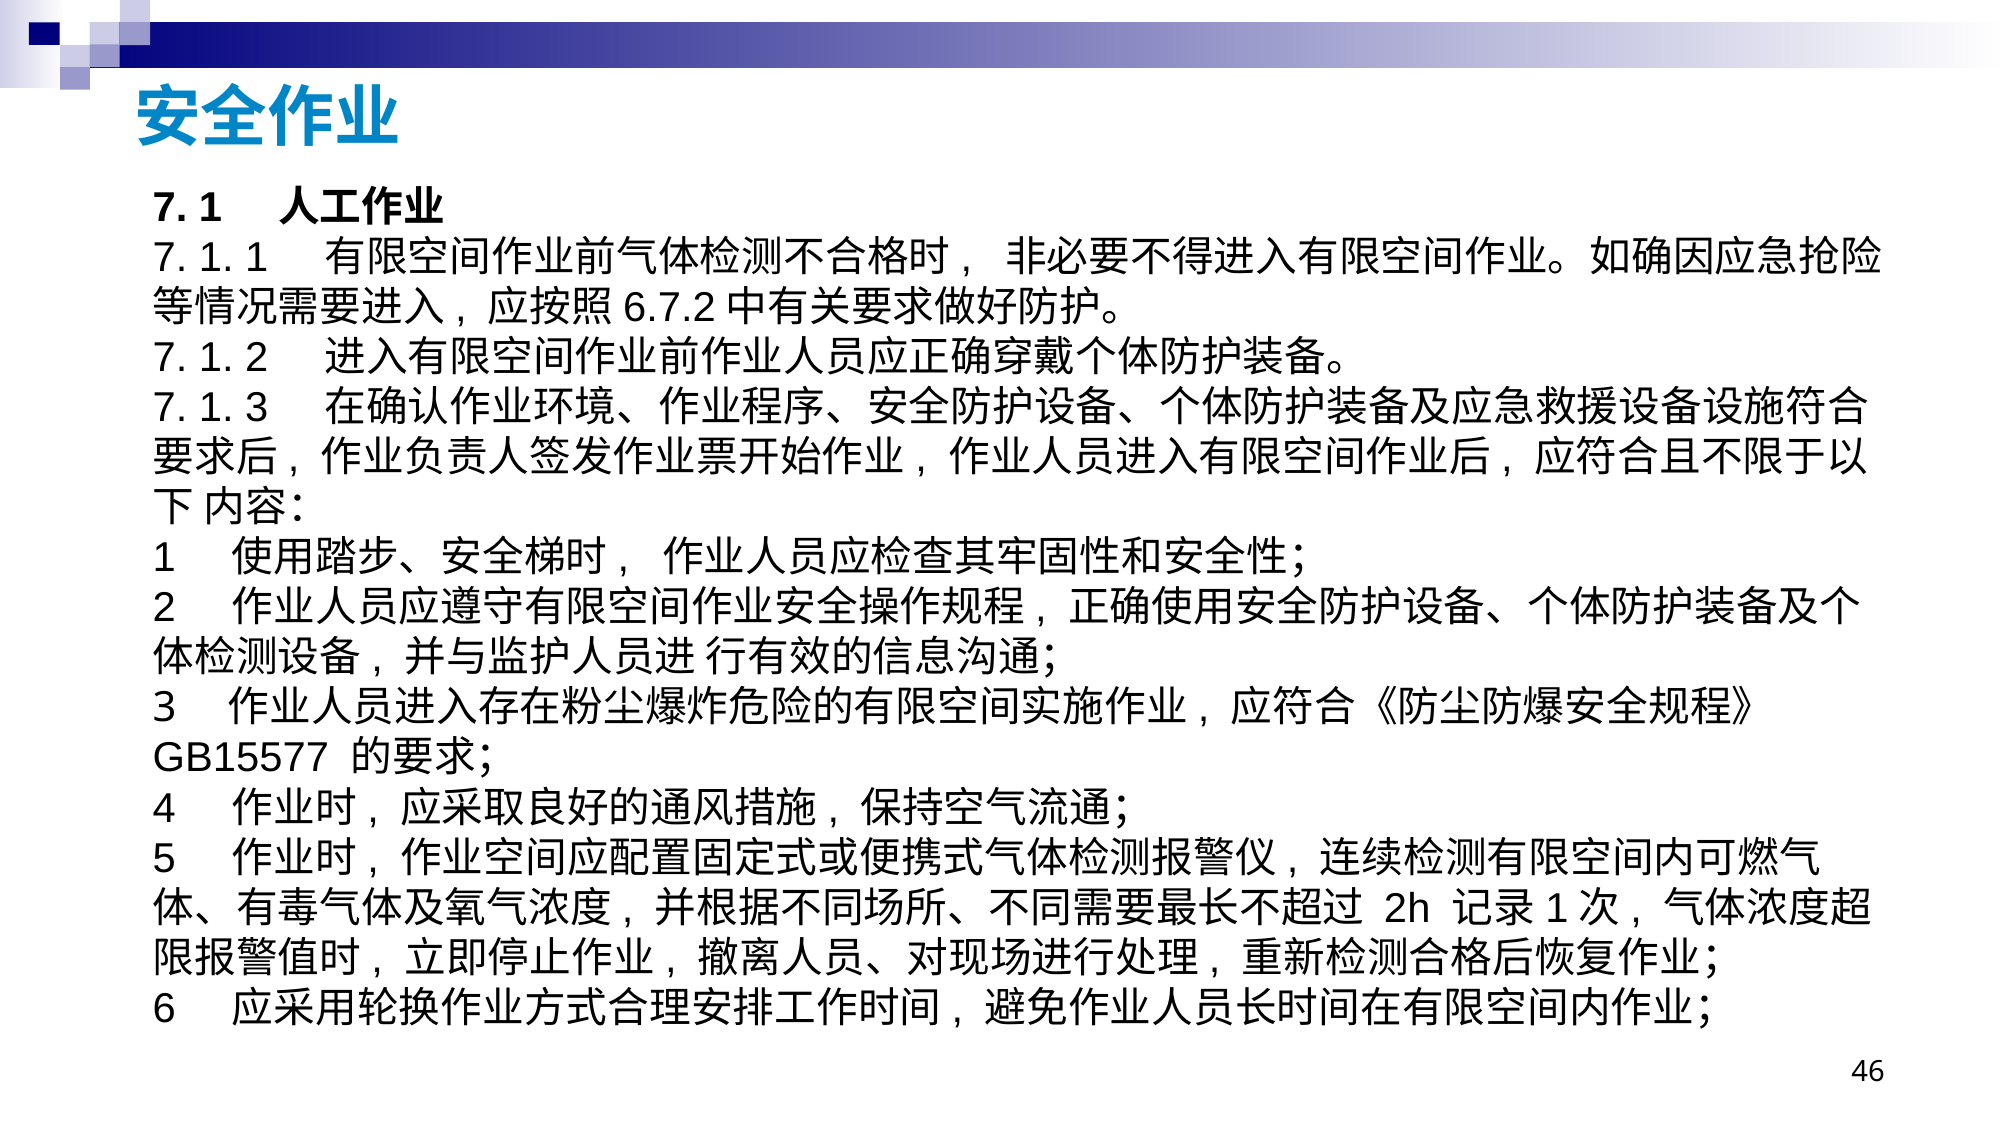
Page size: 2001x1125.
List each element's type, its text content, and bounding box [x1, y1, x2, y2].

text_box 7. 1 人工作业 7. 1. 1 有限空间作业前气体检测不合格时, 非必要不得进入有限空间作业。如确因应急抢险等情况需要进入, 应按照6.7.2中有关要求做好防护。 7. 1. 2 进入有限空间作业前作业人员应正确穿戴个体防护装备。 7. 1. 3 在确认作业环境、作业程序、安全防护设备、个体防护装备及应急救援设备设施符合要求后, 作业负责人签发作业票开始作业, 作业人员进入有限空间作业后, 应符合且不限于以下 内容： 1 使用踏步、安全梯时, 作业人员应检查其牢固性和安全性； 2 作业人员应遵守有限空间作业安全操作规程, 正确使用安全防护设备、个体防护装备及个体检测设备, 并与监护人员进 行有效的信息沟通； 作业人员进入存在粉尘爆炸危险的有限空间实施作业, 应符合《防尘防爆安全规程》 GB15577 的要求； 4 作业时, 应采取良好的通风措施, 保持空气流通； 5 作业时, 作业空间应配置固定式或便携式气体检测报警仪, 连续检测有限空间内可燃气体、有毒气体及氧气浓度, 并根据不同场所、不同需要最长不超过 2h 记录1次, 气体浓度超限报警值时, 立即停止作业, 撤离人员、对现场进行处理, 重新检测合格后恢复作业； 6 应采用轮换作业方式合理安排工作时间, 避免作业人员长时间在有限空间内作业； [137, 172, 1898, 1038]
title 安全作业 [66, 66, 469, 162]
slide_number 46 [1433, 1025, 1900, 1100]
